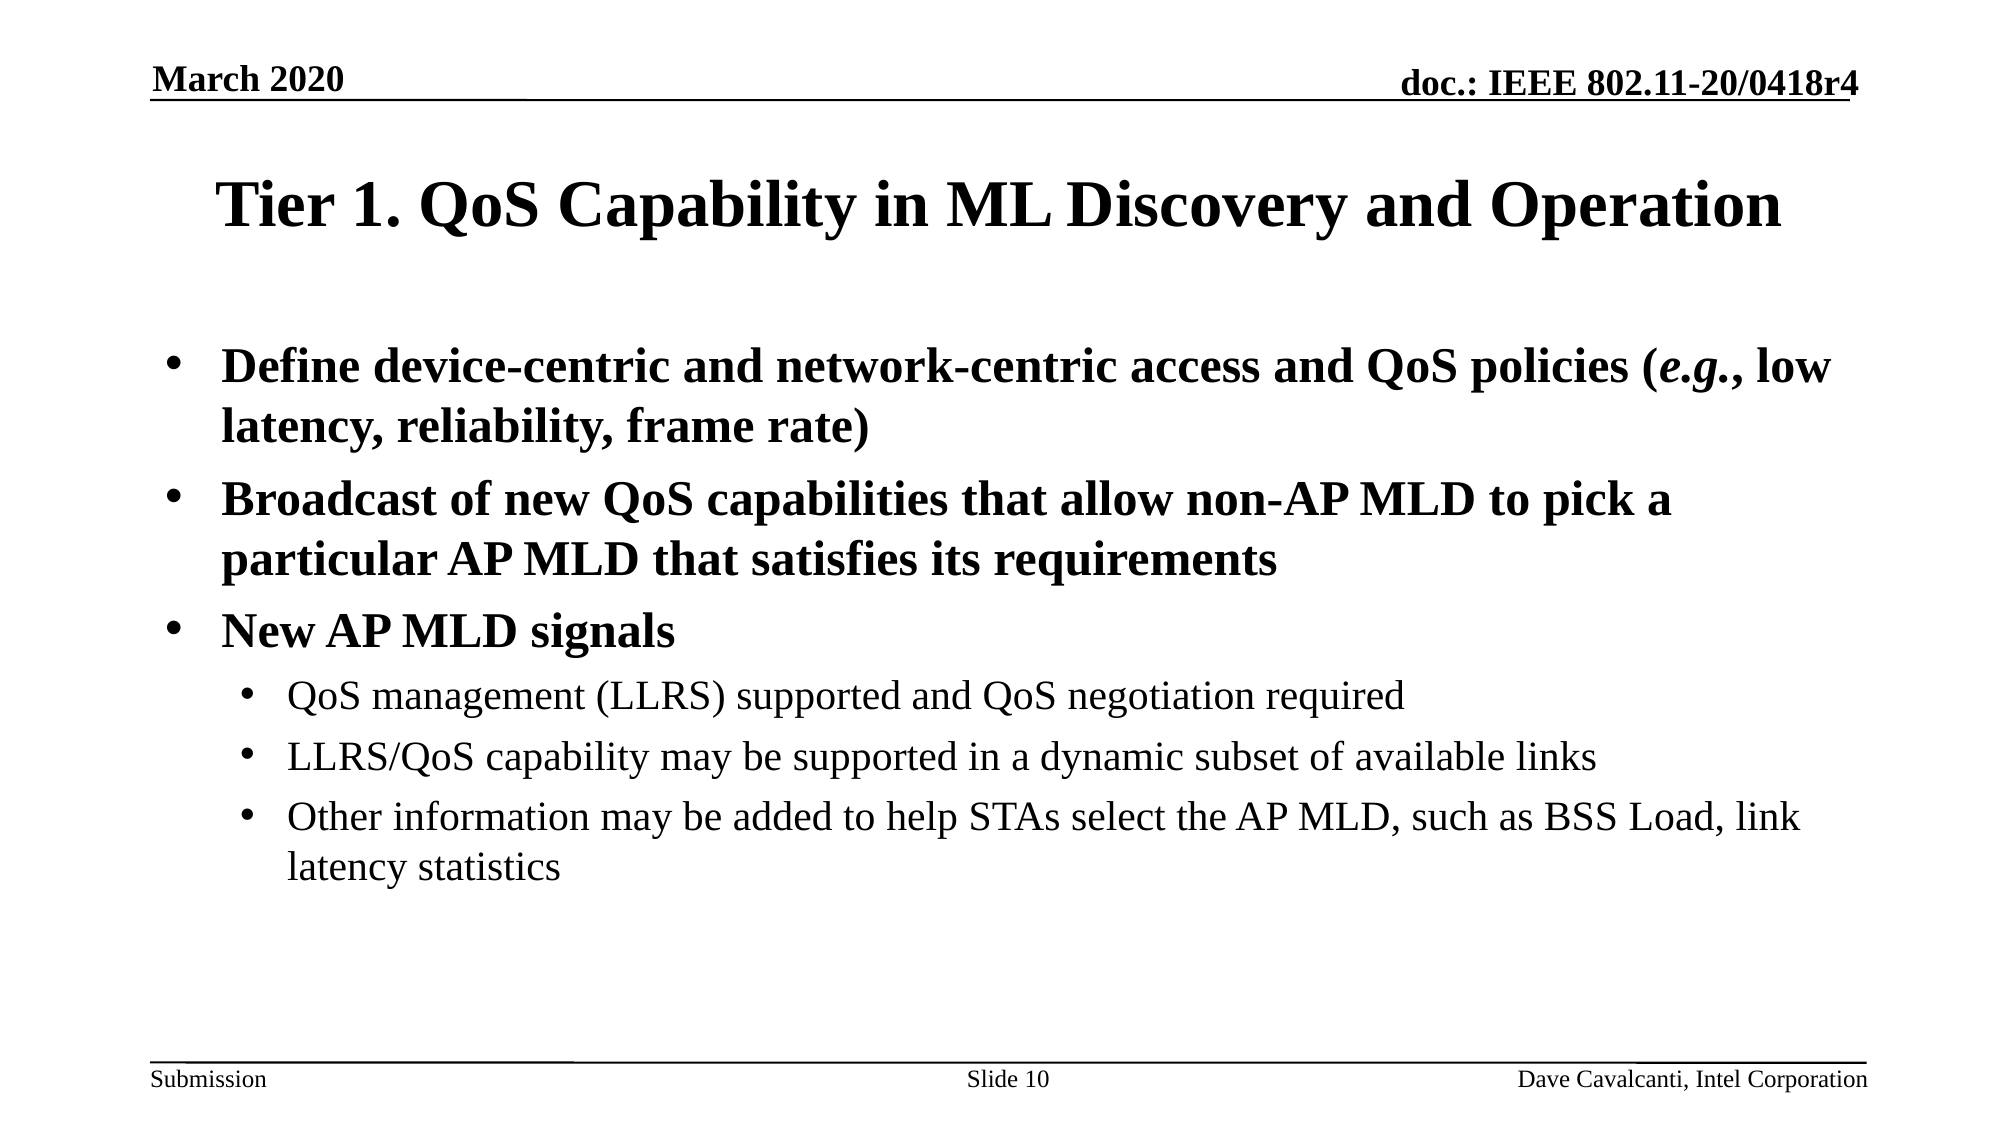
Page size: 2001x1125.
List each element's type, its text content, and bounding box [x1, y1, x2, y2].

list Define device-centric and network-centric access and QoS policies (e.g., low latency, reliability, frame rate) Broadcast of new QoS capabilities that allow non-AP MLD to pick a particular AP MLD that satisfies its requirements New AP MLD signals QoS management (LLRS) supported and QoS negotiation required LLRS/QoS capability may be supported in a dynamic subset of available links Other information may be added to help STAs select the AP MLD, such as BSS Load, link latency statistics [149, 324, 1850, 1000]
slide_number Slide 10 [950, 1061, 1067, 1123]
title Tier 1. QoS Capability in ML Discovery and Operation [149, 112, 1850, 288]
footer Dave Cavalcanti, Intel Corporation [1171, 1061, 1869, 1093]
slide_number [152, 54, 563, 100]
